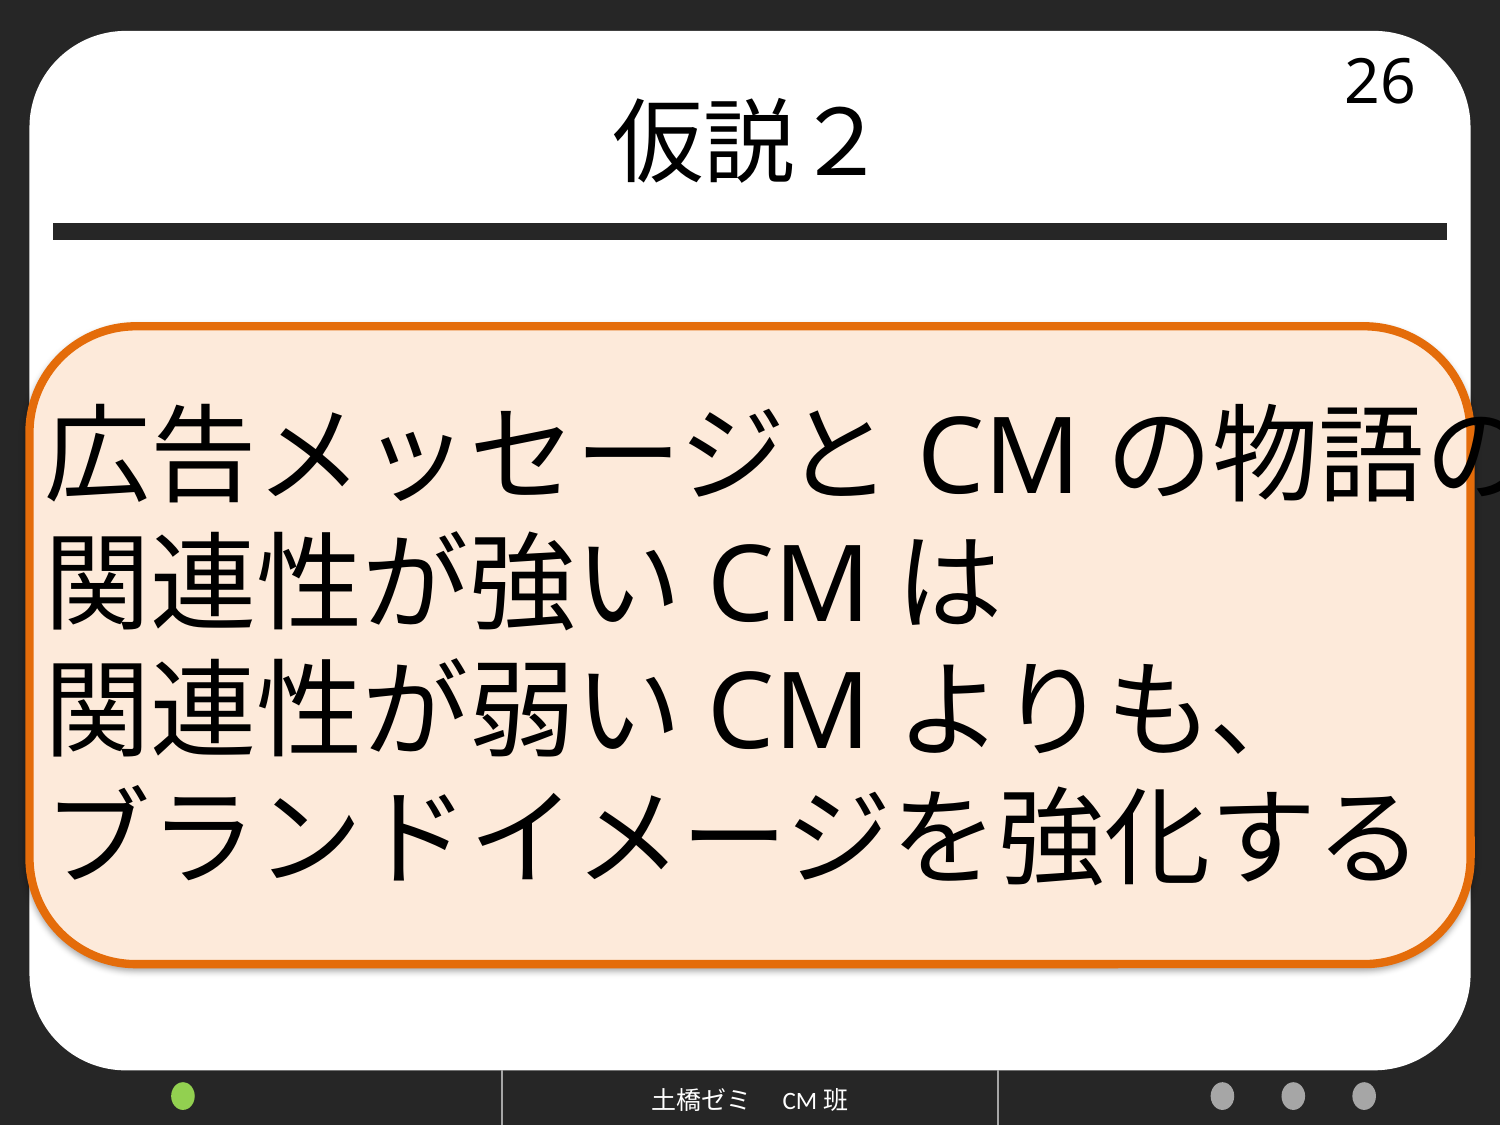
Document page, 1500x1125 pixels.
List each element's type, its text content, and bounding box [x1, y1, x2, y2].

title 仮説２ [75, 45, 1425, 233]
slide_number 26 [1080, 53, 1431, 114]
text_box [29, 326, 1500, 965]
footer 土橋ゼミ CM班 [512, 1069, 988, 1125]
